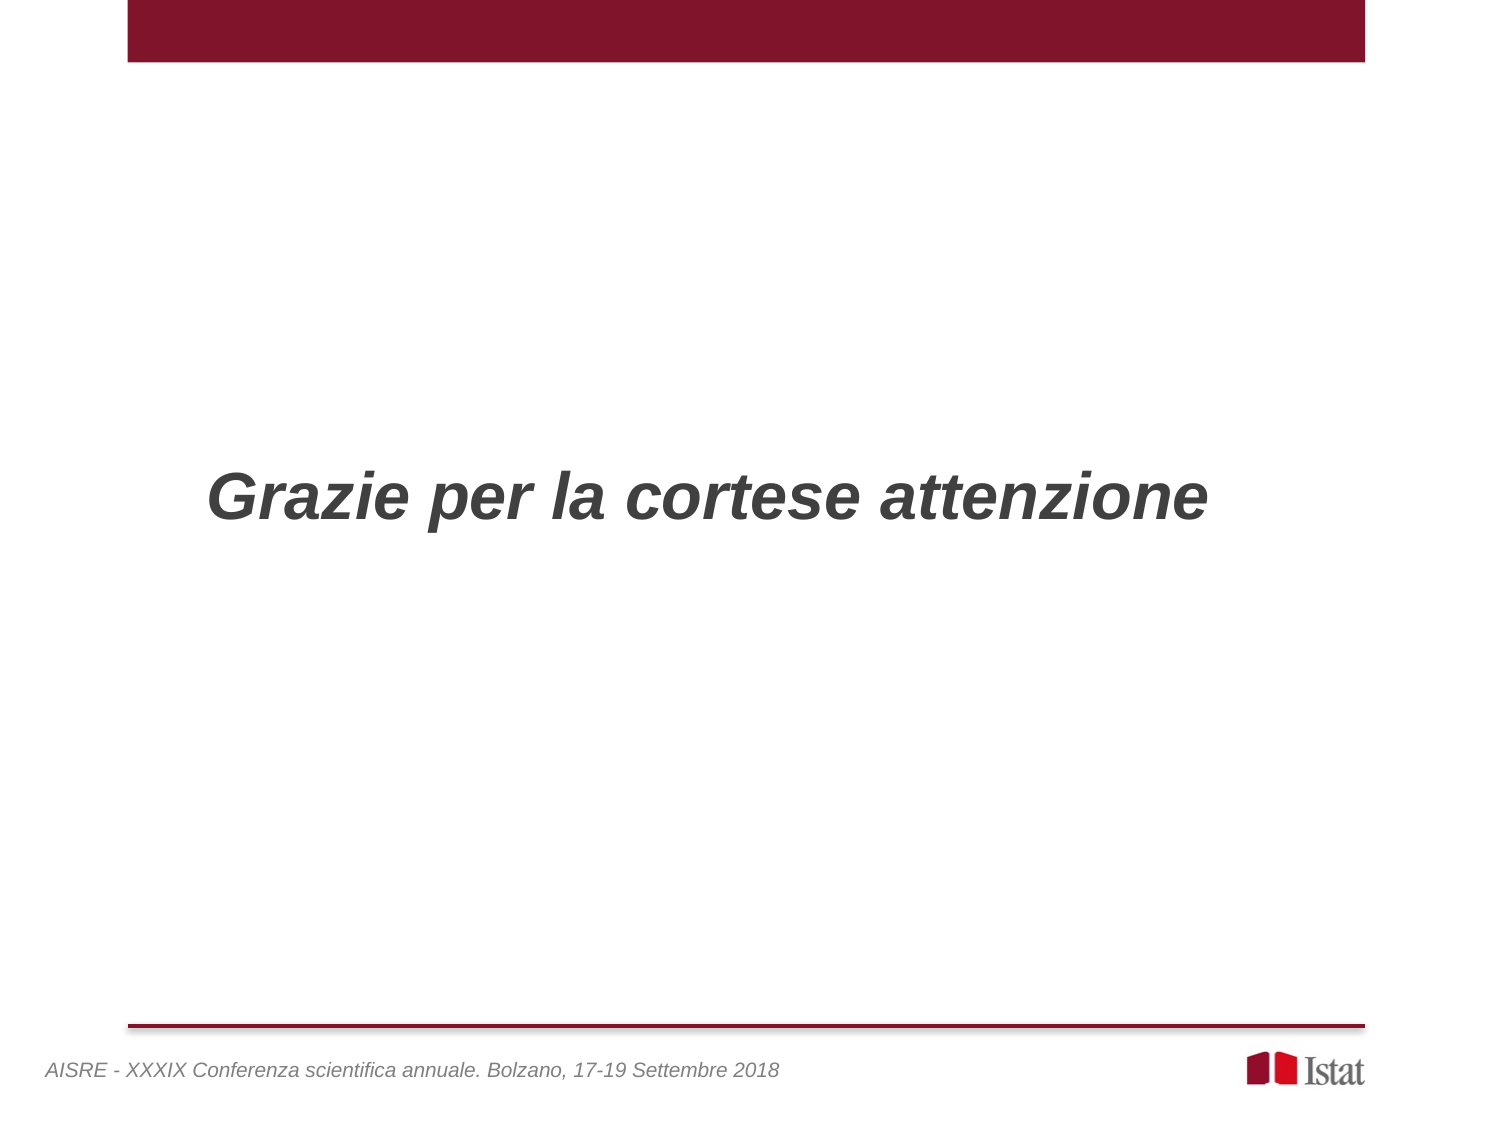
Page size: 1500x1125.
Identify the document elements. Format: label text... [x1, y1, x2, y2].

text_box Grazie per la cortese attenzione [102, 445, 1316, 541]
text_box AISRE - XXXIX Conferenza scientifica annuale. Bolzano, 17-19 Settembre 2018 [30, 1049, 1082, 1090]
picture [1239, 1041, 1373, 1096]
